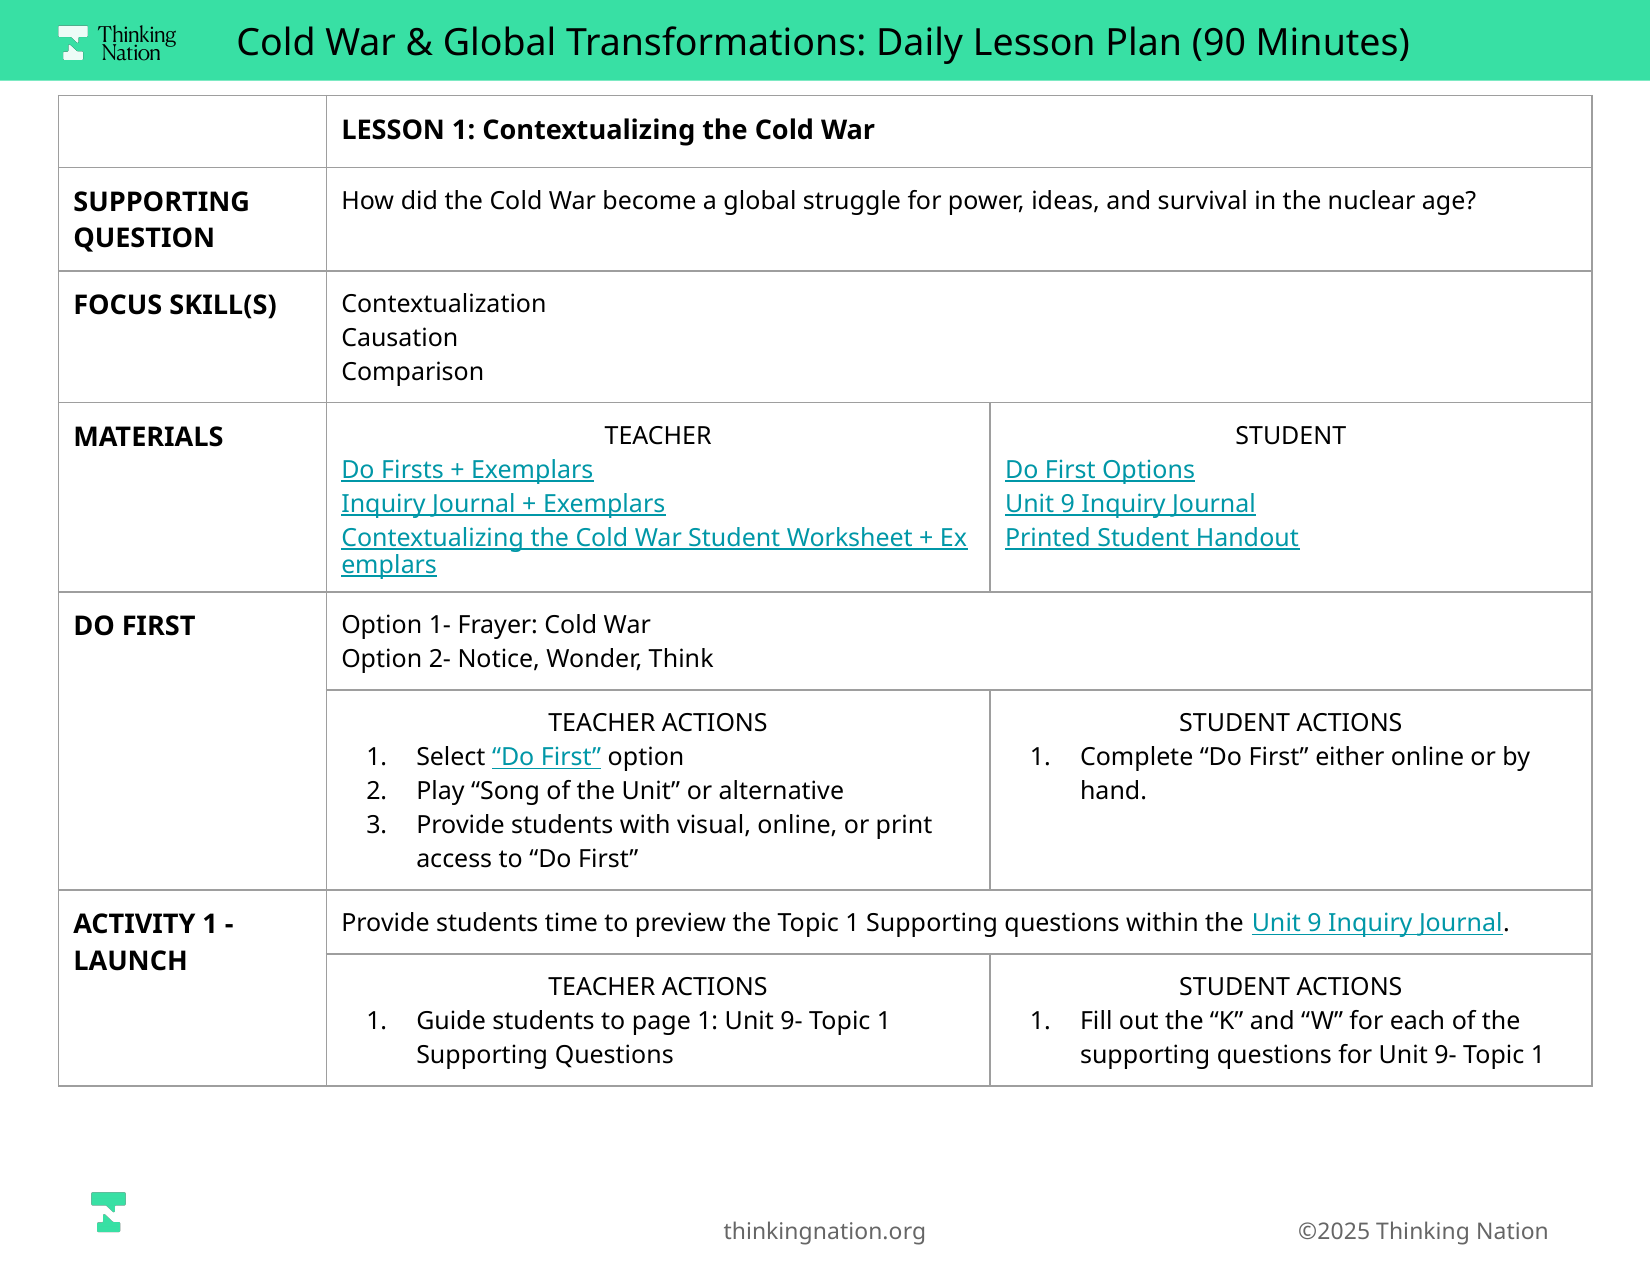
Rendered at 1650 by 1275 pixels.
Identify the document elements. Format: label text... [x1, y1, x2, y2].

table_cell How did the Cold War become a global struggle for power, ideas, and survival in the nuclear age? [327, 168, 1591, 270]
text_box thinkingnation.org [629, 1200, 1021, 1240]
text_box Cold War & Global Transformations: Daily Lesson Plan (90 Minutes) [0, 0, 1650, 81]
table_cell STUDENT ACTIONS Complete “Do First” either online or by hand. [991, 691, 1591, 889]
table_cell TEACHER Do Firsts + Exemplars Inquiry Journal + Exemplars Contextualizing the Cold War Student Worksheet + Exemplars [327, 403, 989, 591]
table_cell ACTIVITY 1 - LAUNCH [59, 891, 326, 1085]
table_cell TEACHER ACTIONS Select “Do First” option Play “Song of the Unit” or alternative Provide students with visual, online, or print access to “Do First” [327, 691, 989, 889]
table_cell SUPPORTING QUESTION [59, 168, 326, 270]
picture [80, 1184, 136, 1240]
table_cell STUDENT ACTIONS Fill out the “K” and “W” for each of the supporting questions for Unit 9- Topic 1 [991, 955, 1591, 1085]
table_cell Option 1- Frayer: Cold War Option 2- Notice, Wonder, Think [327, 593, 1591, 689]
table_cell STUDENT Do First Options Unit 9 Inquiry Journal Printed Student Handout [991, 403, 1591, 591]
table_cell TEACHER ACTIONS Guide students to page 1: Unit 9- Topic 1 Supporting Questions [327, 955, 989, 1085]
picture [45, 14, 180, 85]
table_cell FOCUS SKILL(S) [59, 272, 326, 402]
text_box ©2025 Thinking Nation [1174, 1200, 1566, 1240]
table_cell Contextualization Causation Comparison [327, 272, 1591, 402]
table_cell Provide students time to preview the Topic 1 Supporting questions within the Unit 9 Inquiry Journal. [327, 891, 1591, 953]
table_cell MATERIALS [59, 403, 326, 591]
table_header [59, 96, 326, 167]
table_cell DO FIRST [59, 593, 326, 889]
table_header LESSON 1: Contextualizing the Cold War [327, 96, 1591, 167]
